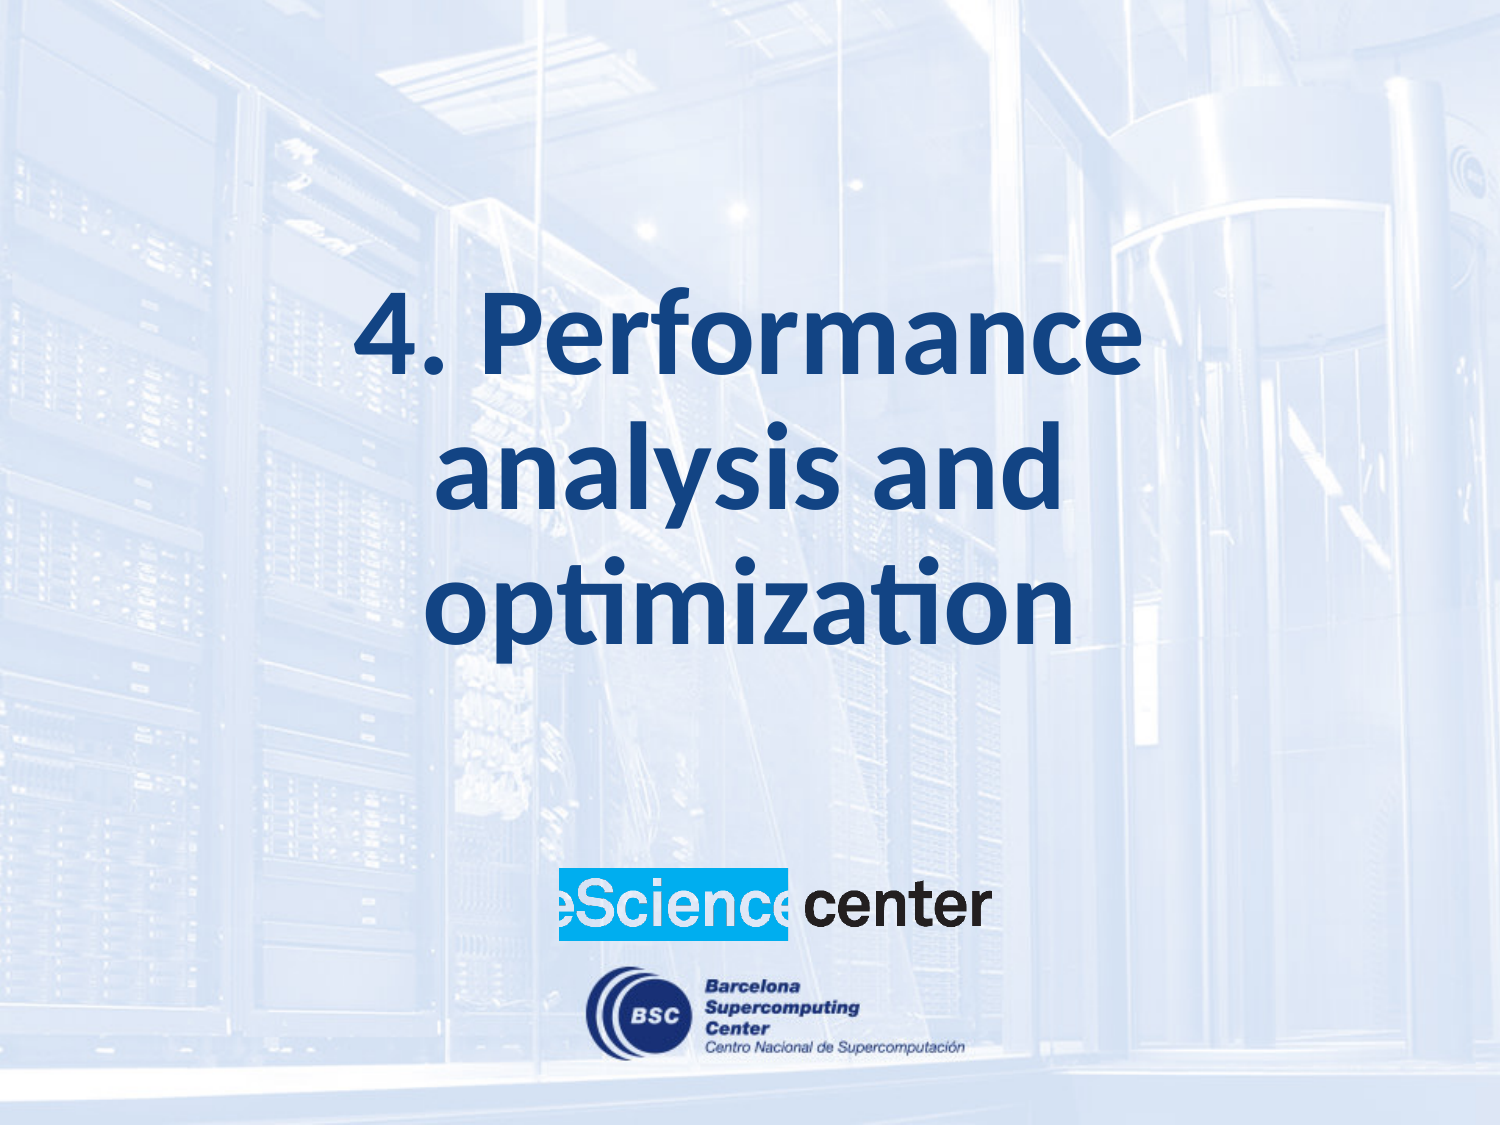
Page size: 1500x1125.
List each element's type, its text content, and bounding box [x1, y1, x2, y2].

picture [0, 0, 1500, 1125]
title 4. Performance analysis and optimization [188, 143, 1311, 794]
